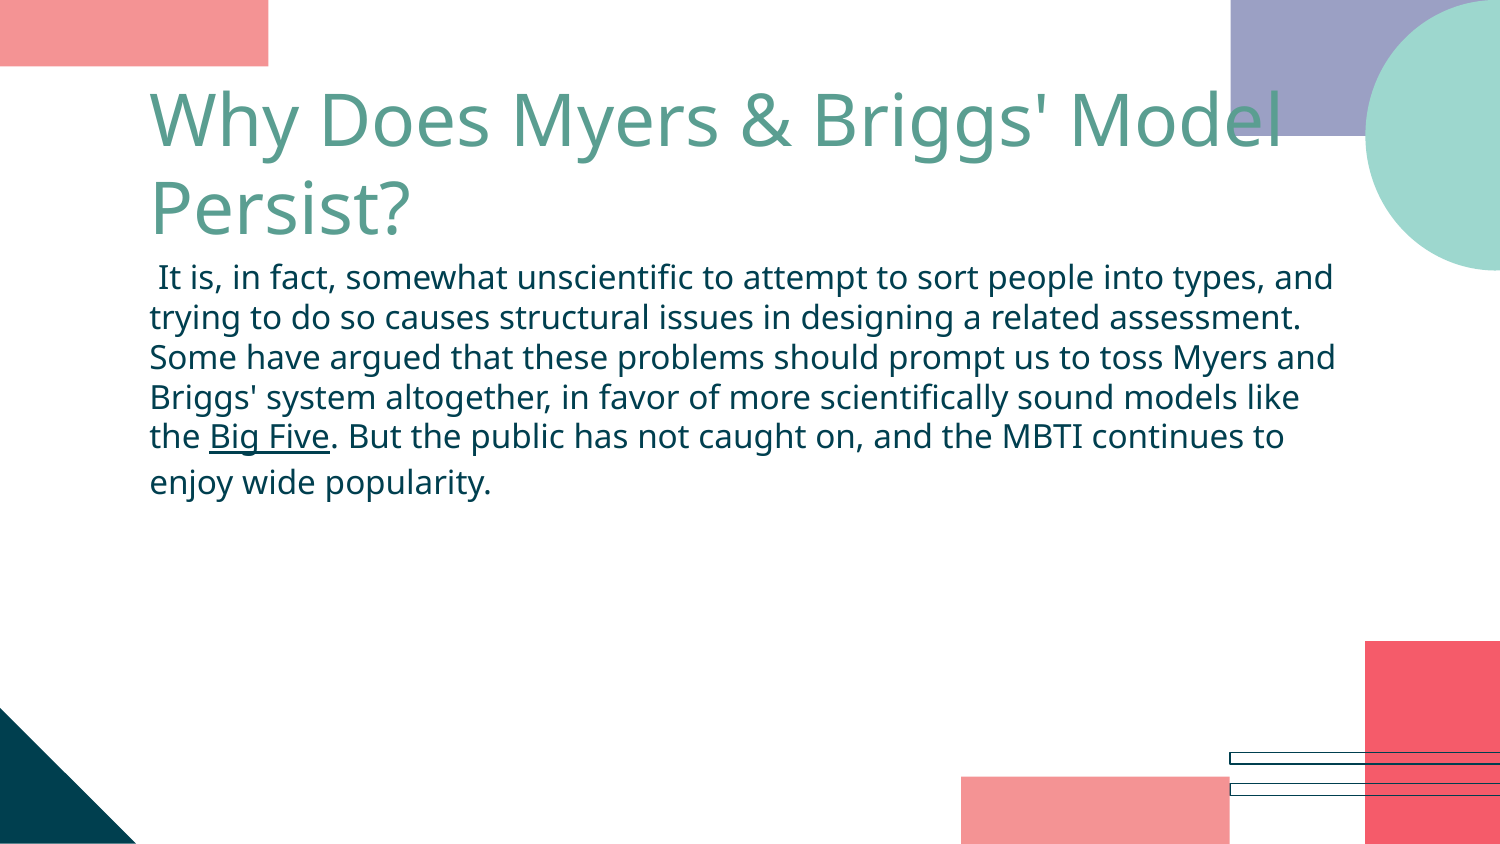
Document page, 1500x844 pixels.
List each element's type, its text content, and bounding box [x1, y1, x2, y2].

list It is, in fact, somewhat unscientific to attempt to sort people into types, and trying to do so causes structural issues in designing a related assessment. Some have argued that these problems should prompt us to toss Myers and Briggs' system altogether, in favor of more scientifically sound models like the Big Five. But the public has not caught on, and the MBTI continues to enjoy wide popularity. [134, 241, 1366, 784]
title Why Does Myers & Briggs' Model Persist? [134, 114, 1366, 209]
